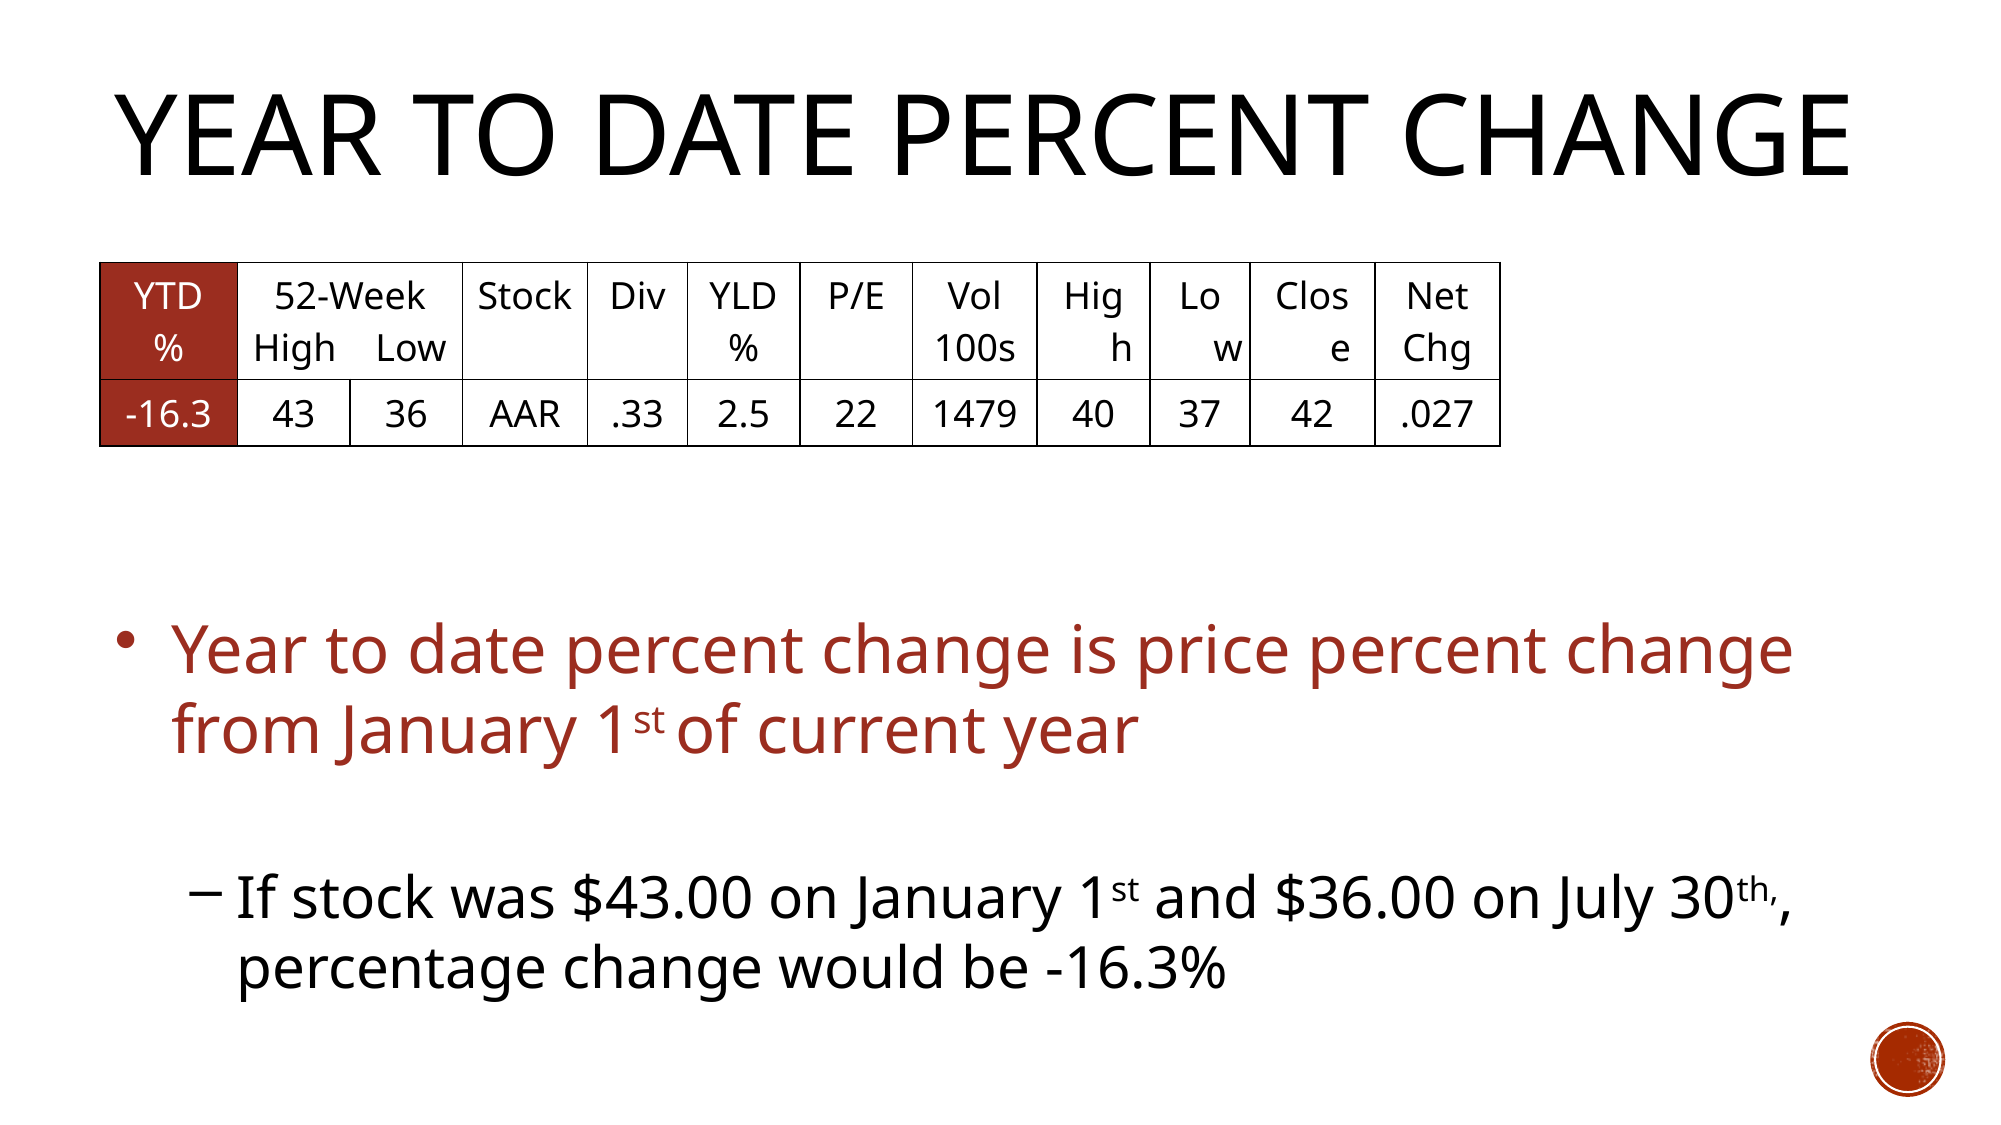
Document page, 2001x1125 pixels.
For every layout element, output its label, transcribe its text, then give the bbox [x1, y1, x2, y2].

table_cell 42 [1251, 380, 1374, 445]
table_cell .33 [588, 380, 687, 445]
table_cell 43 [238, 380, 349, 445]
table_cell 37 [1151, 380, 1249, 445]
table_header P/E [801, 263, 912, 379]
text_box Year to date percent change is price percent change from January 1st of current year If stock was $43.00 on January 1st and $36.00 on July 30th,, percentage change would be -16.3% [99, 599, 1924, 1025]
table_header High [1038, 263, 1149, 379]
table_header YLD % [688, 263, 799, 379]
table_cell .027 [1376, 380, 1499, 445]
table_header Low [1151, 263, 1249, 379]
table_cell 40 [1038, 380, 1149, 445]
table_cell 22 [801, 380, 912, 445]
table_header Div [588, 263, 687, 379]
table_header Net Chg [1376, 263, 1499, 379]
table_cell 2.5 [688, 380, 799, 445]
title Year to Date Percent Change [99, 45, 1900, 233]
table_header YTD % [101, 263, 237, 379]
table_cell -16.3 [101, 380, 237, 445]
table_header Vol 100s [913, 263, 1036, 379]
table_cell 1479 [913, 380, 1036, 445]
table_header Close [1251, 263, 1374, 379]
table_cell AAR [463, 380, 587, 445]
table_header 52-Week High Low [238, 263, 462, 379]
table_cell 36 [351, 380, 462, 445]
table_header Stock [463, 263, 587, 379]
